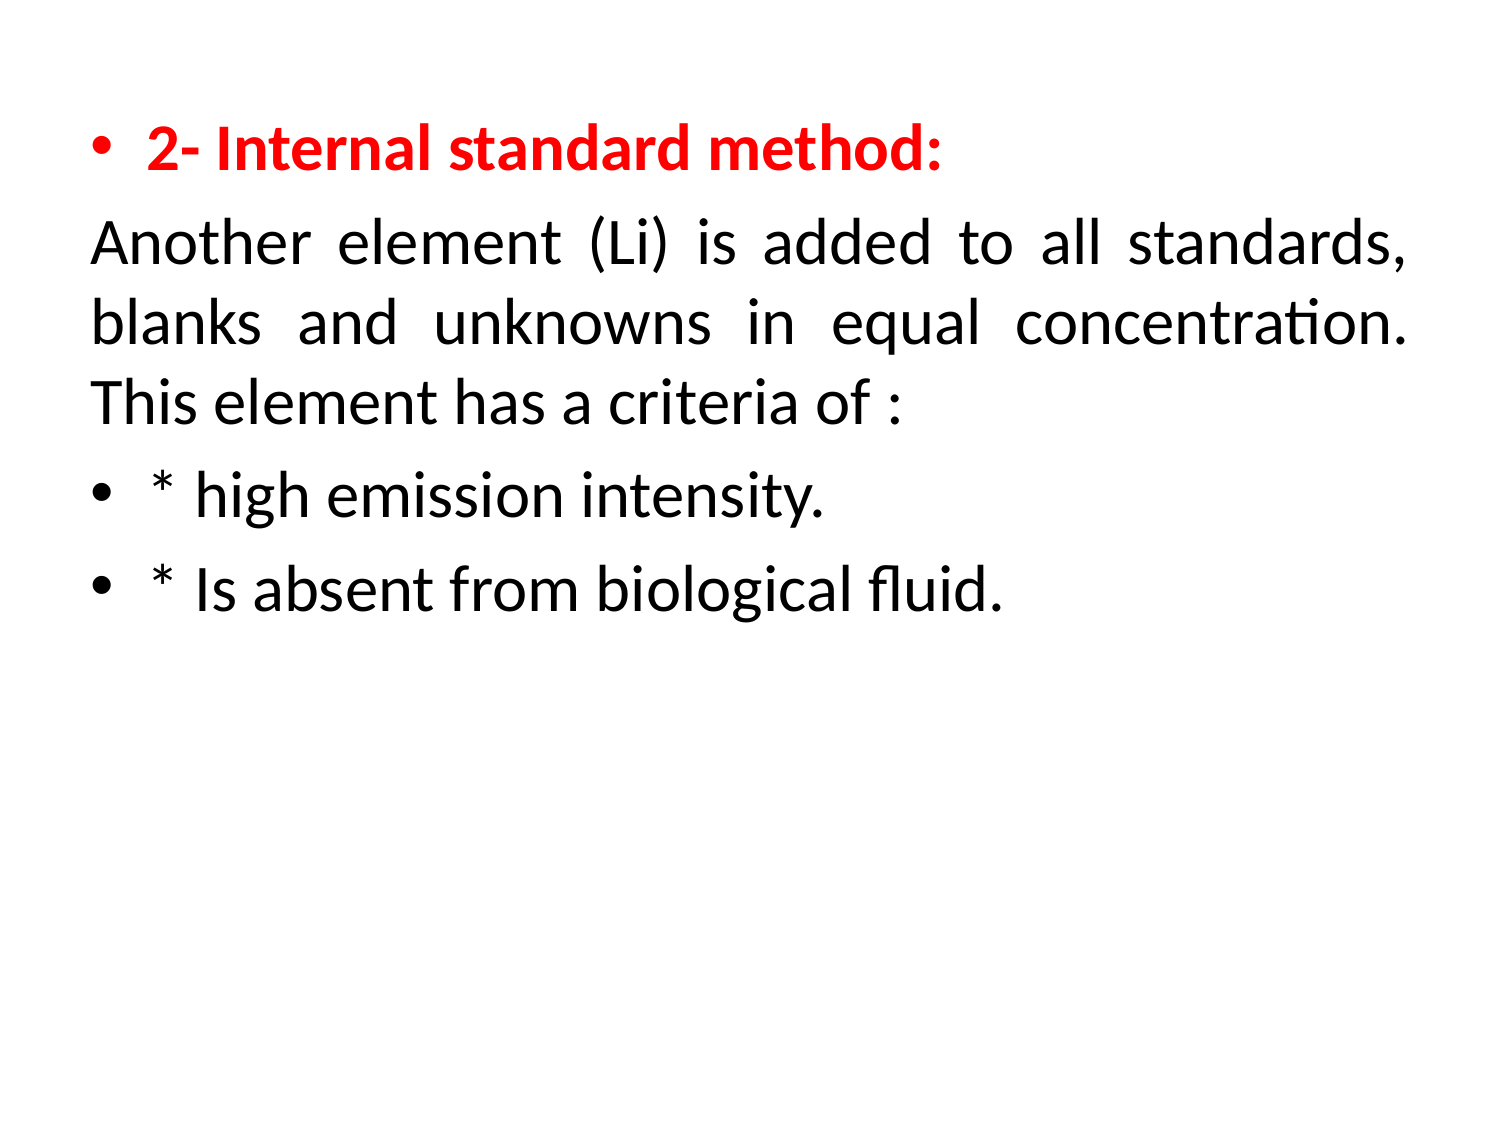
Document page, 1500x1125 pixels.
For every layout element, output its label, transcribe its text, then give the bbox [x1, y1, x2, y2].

list 2- Internal standard method: Another element (Li) is added to all standards, blanks and unknowns in equal concentration. This element has a criteria of : * high emission intensity. * Is absent from biological fluid. [75, 96, 1425, 961]
